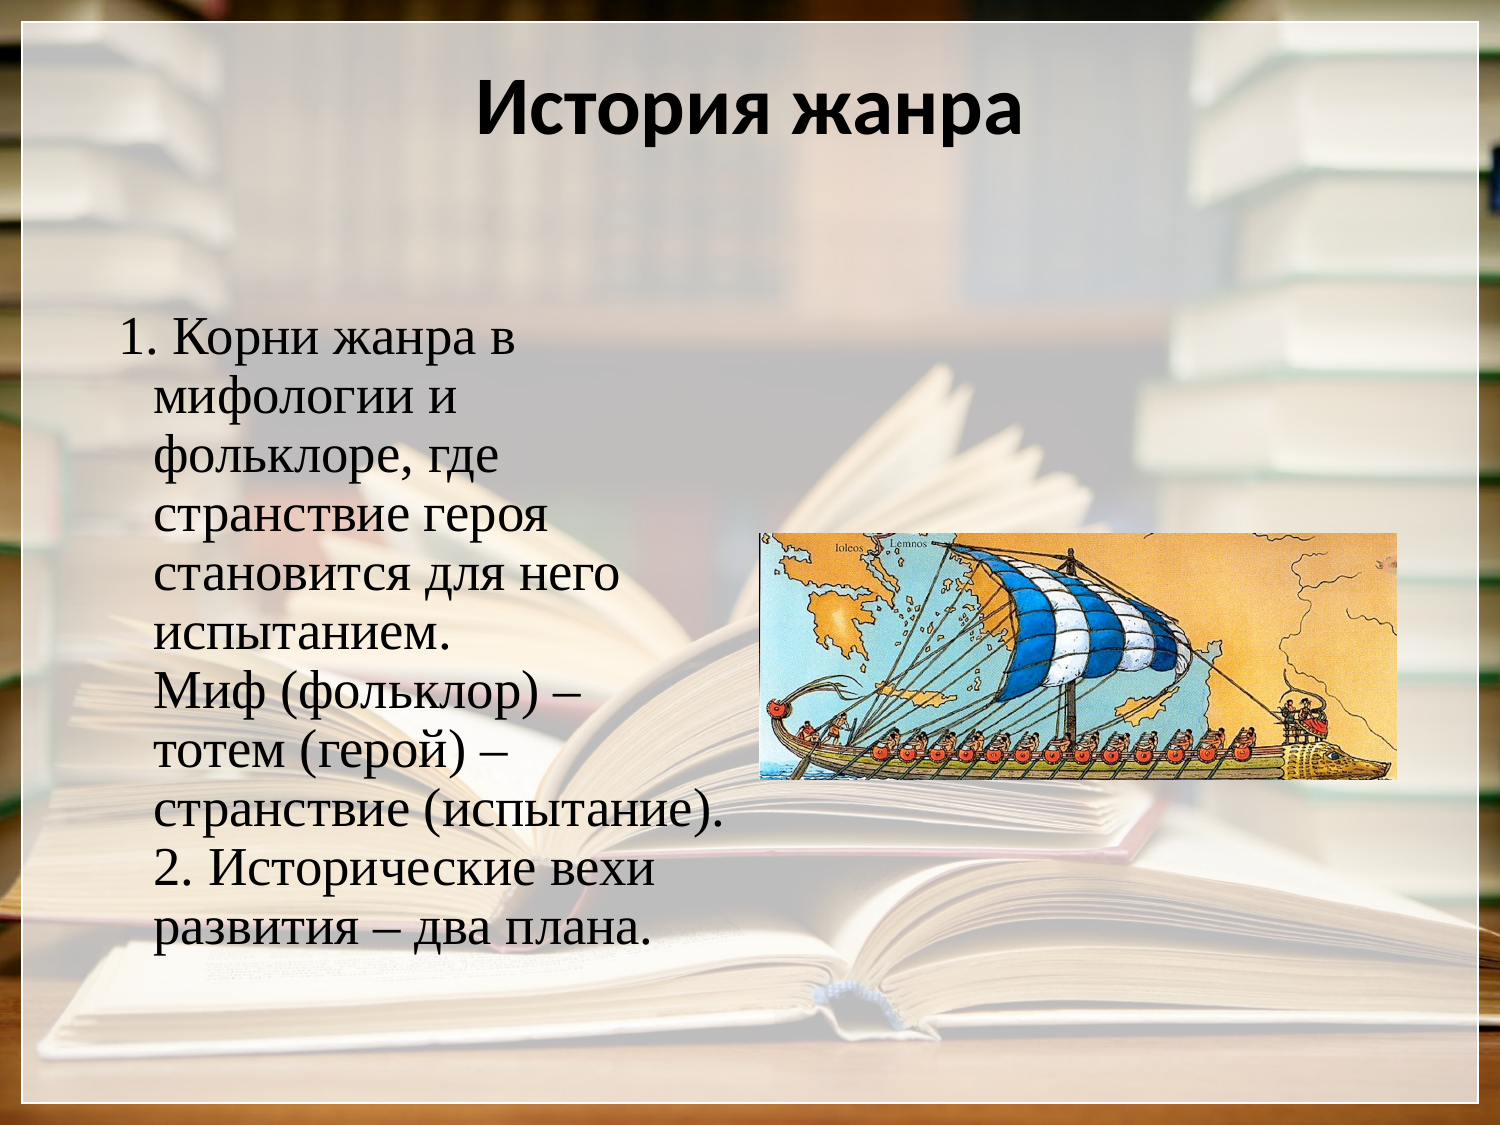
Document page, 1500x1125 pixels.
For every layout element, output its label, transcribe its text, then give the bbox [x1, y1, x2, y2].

picture [0, 0, 1500, 1125]
list 1. Корни жанра в мифологии и фольклоре, где странствие героя становится для него испытанием. Миф (фольклор) – тотем (герой) – странствие (испытание). 2. Исторические вехи развития – два плана. [103, 299, 741, 1014]
title История жанра [103, 21, 1397, 194]
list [759, 533, 1397, 780]
